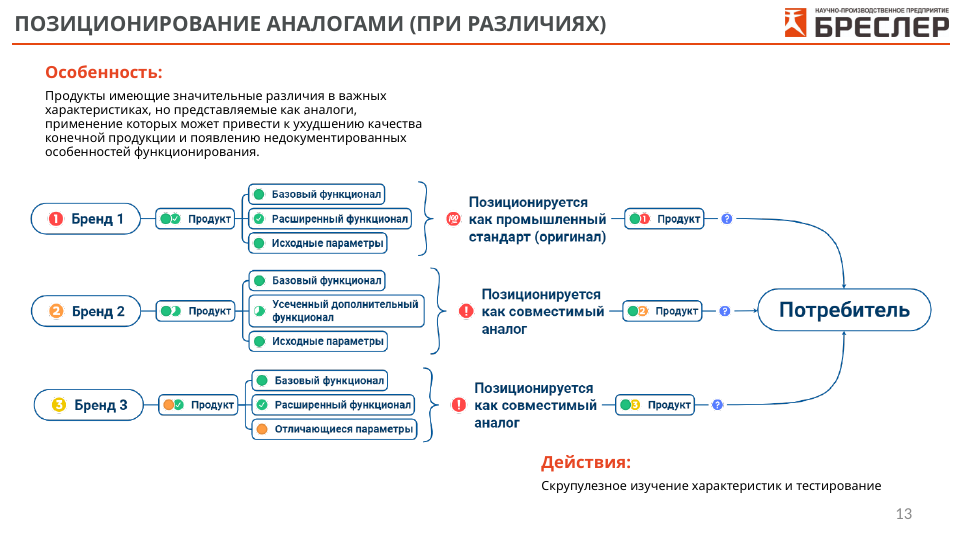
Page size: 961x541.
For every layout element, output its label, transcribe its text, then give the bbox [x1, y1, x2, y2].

text_box Действия: Скрупулезное изучение характеристик и тестирование [539, 480, 930, 494]
text_box Особенность: Продукты имеющие значительные различия в важных характеристиках, но представляемые как аналоги, применение которых может привести к ухудшению качества конечной продукции и появлению недокументированных особенностей функционирования. [43, 61, 433, 150]
slide_number 13 [691, 502, 913, 541]
picture [0, 151, 961, 472]
title ПОЗИЦИОНИРОВАНИЕ АНАЛОГАМИ (ПРИ РАЗЛИЧИЯХ) [12, 0, 775, 68]
picture [785, 8, 949, 37]
